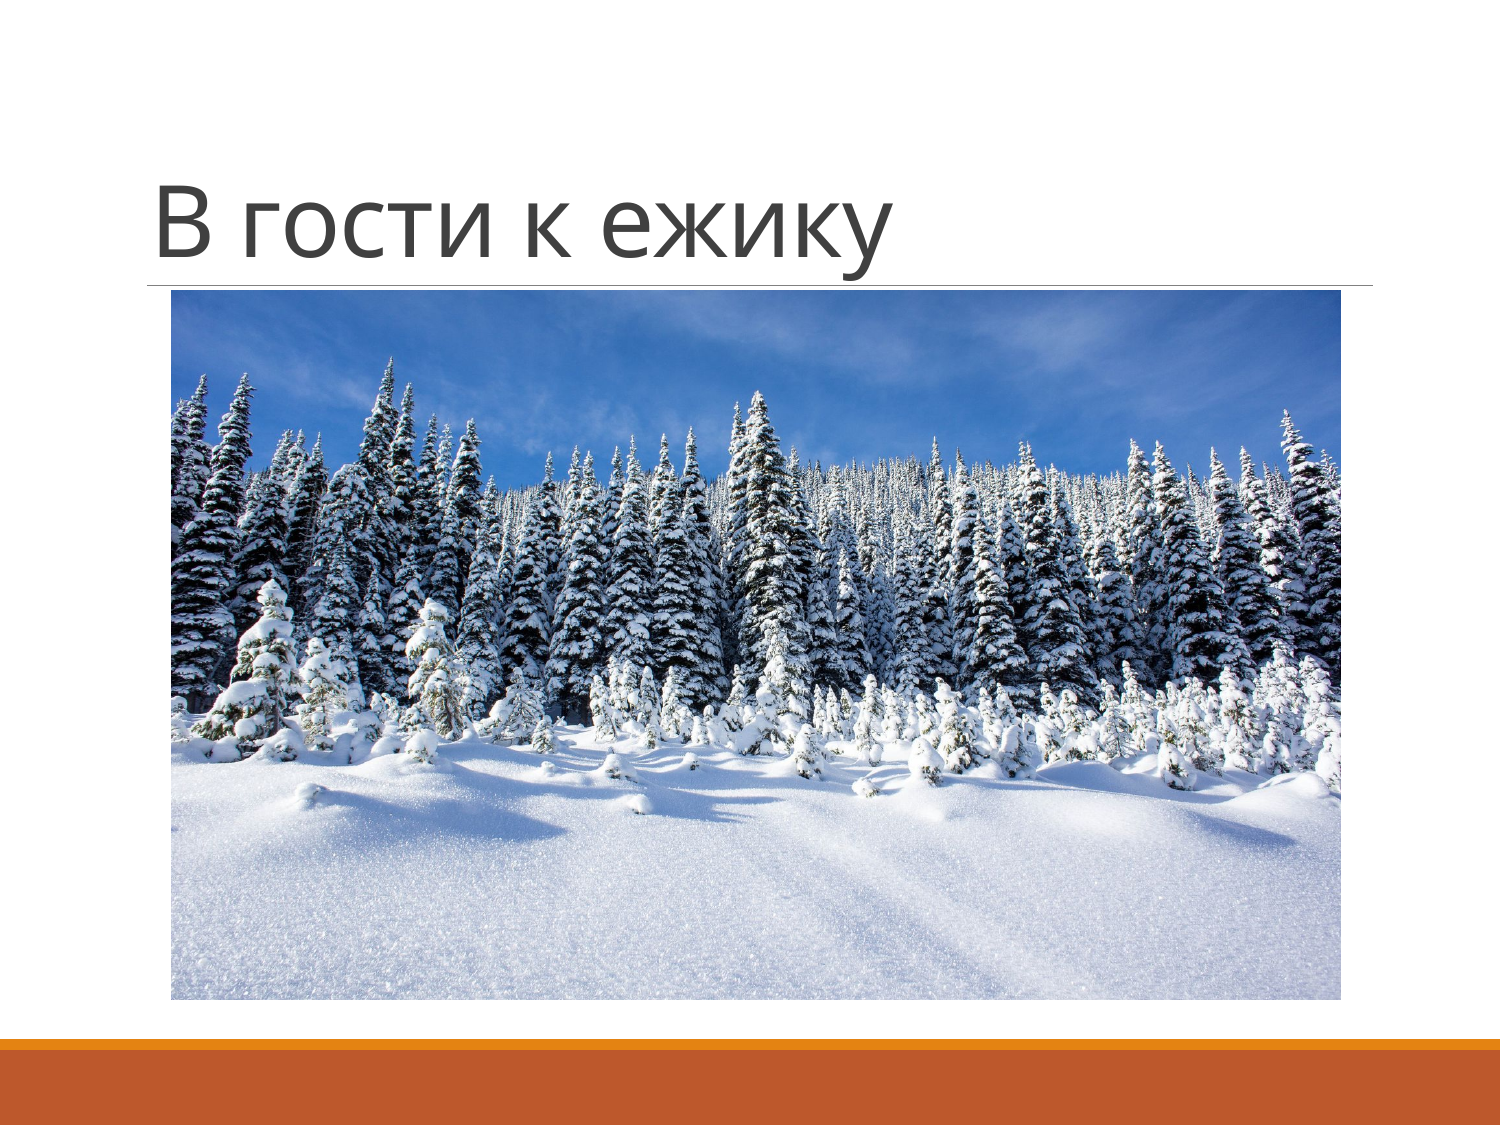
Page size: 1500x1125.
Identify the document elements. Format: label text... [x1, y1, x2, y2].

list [170, 289, 1342, 1000]
title В гости к ежику [135, 47, 1373, 285]
